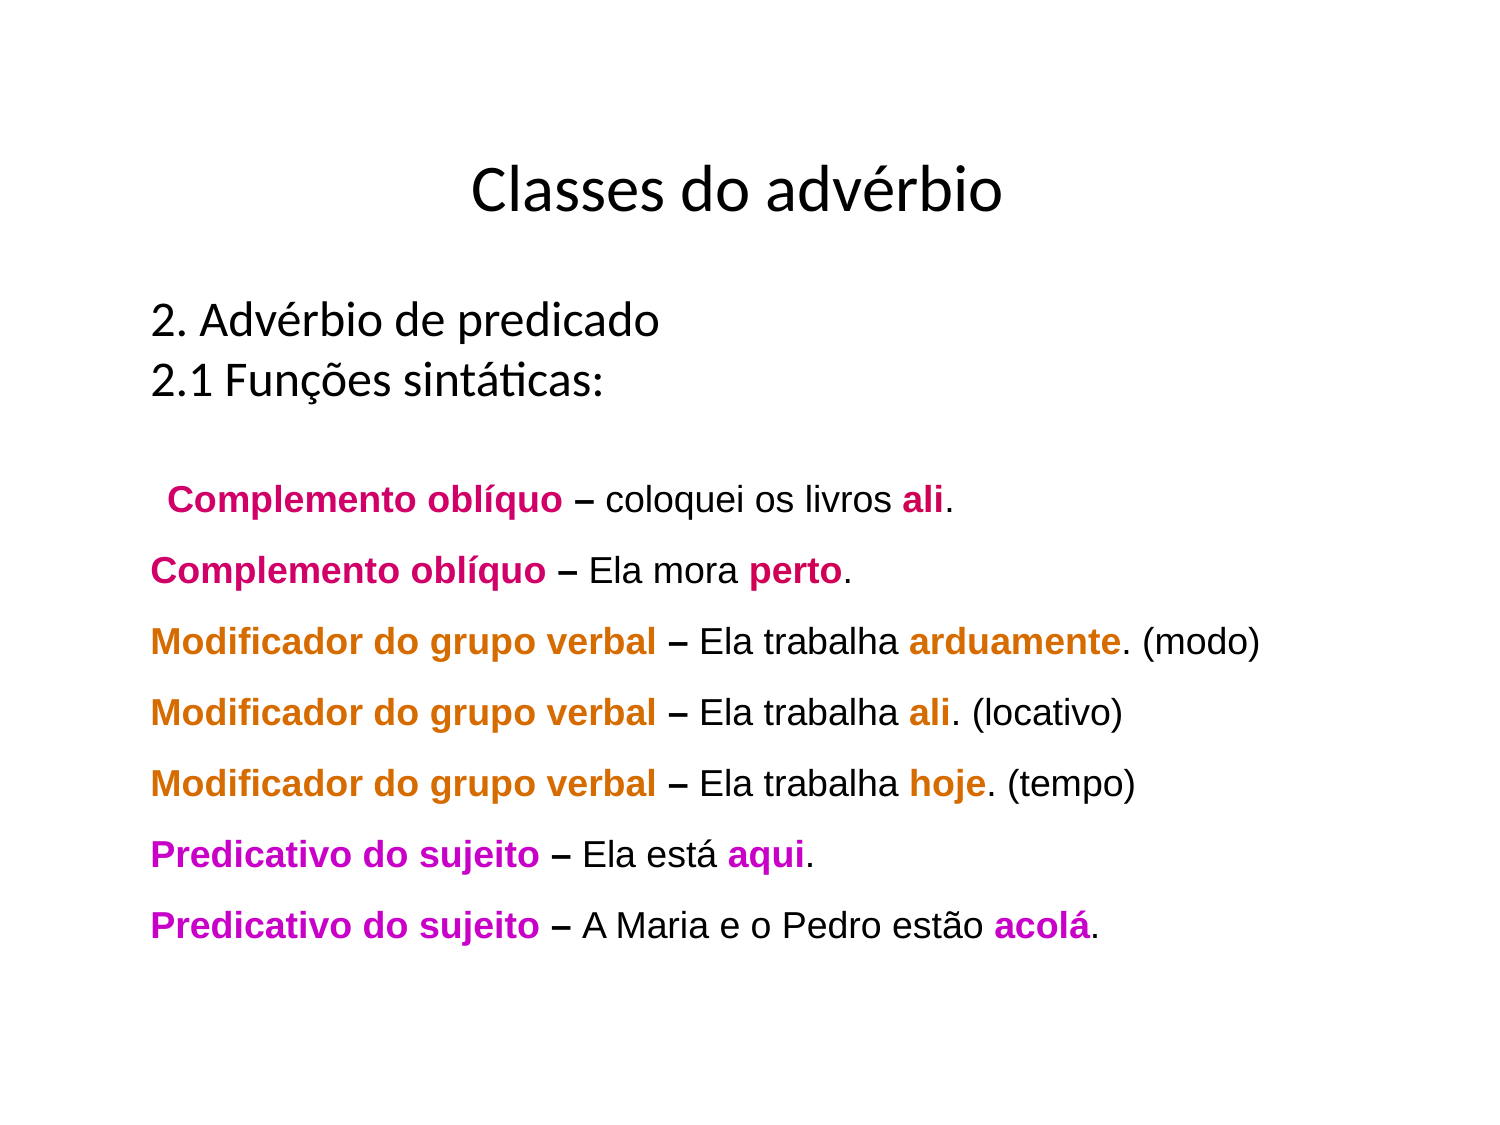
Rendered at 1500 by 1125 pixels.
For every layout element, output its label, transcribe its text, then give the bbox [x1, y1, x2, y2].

text_box Complemento oblíquo – Ela mora perto. [135, 538, 987, 599]
text_box Predicativo do sujeito – Ela está aqui. [135, 822, 1306, 883]
text_box Classes do advérbio [395, 137, 1081, 232]
text_box Predicativo do sujeito – A Maria e o Pedro estão acolá. [135, 893, 1306, 953]
text_box Complemento oblíquo – coloquei os livros ali. [152, 467, 970, 528]
text_box 2. Advérbio de predicado 2.1 Funções sintáticas: [135, 278, 821, 414]
text_box Modificador do grupo verbal – Ela trabalha arduamente. (modo) [135, 609, 1306, 670]
text_box Modificador do grupo verbal – Ela trabalha ali. (locativo) [135, 680, 1306, 741]
text_box Modificador do grupo verbal – Ela trabalha hoje. (tempo) [135, 751, 1306, 812]
